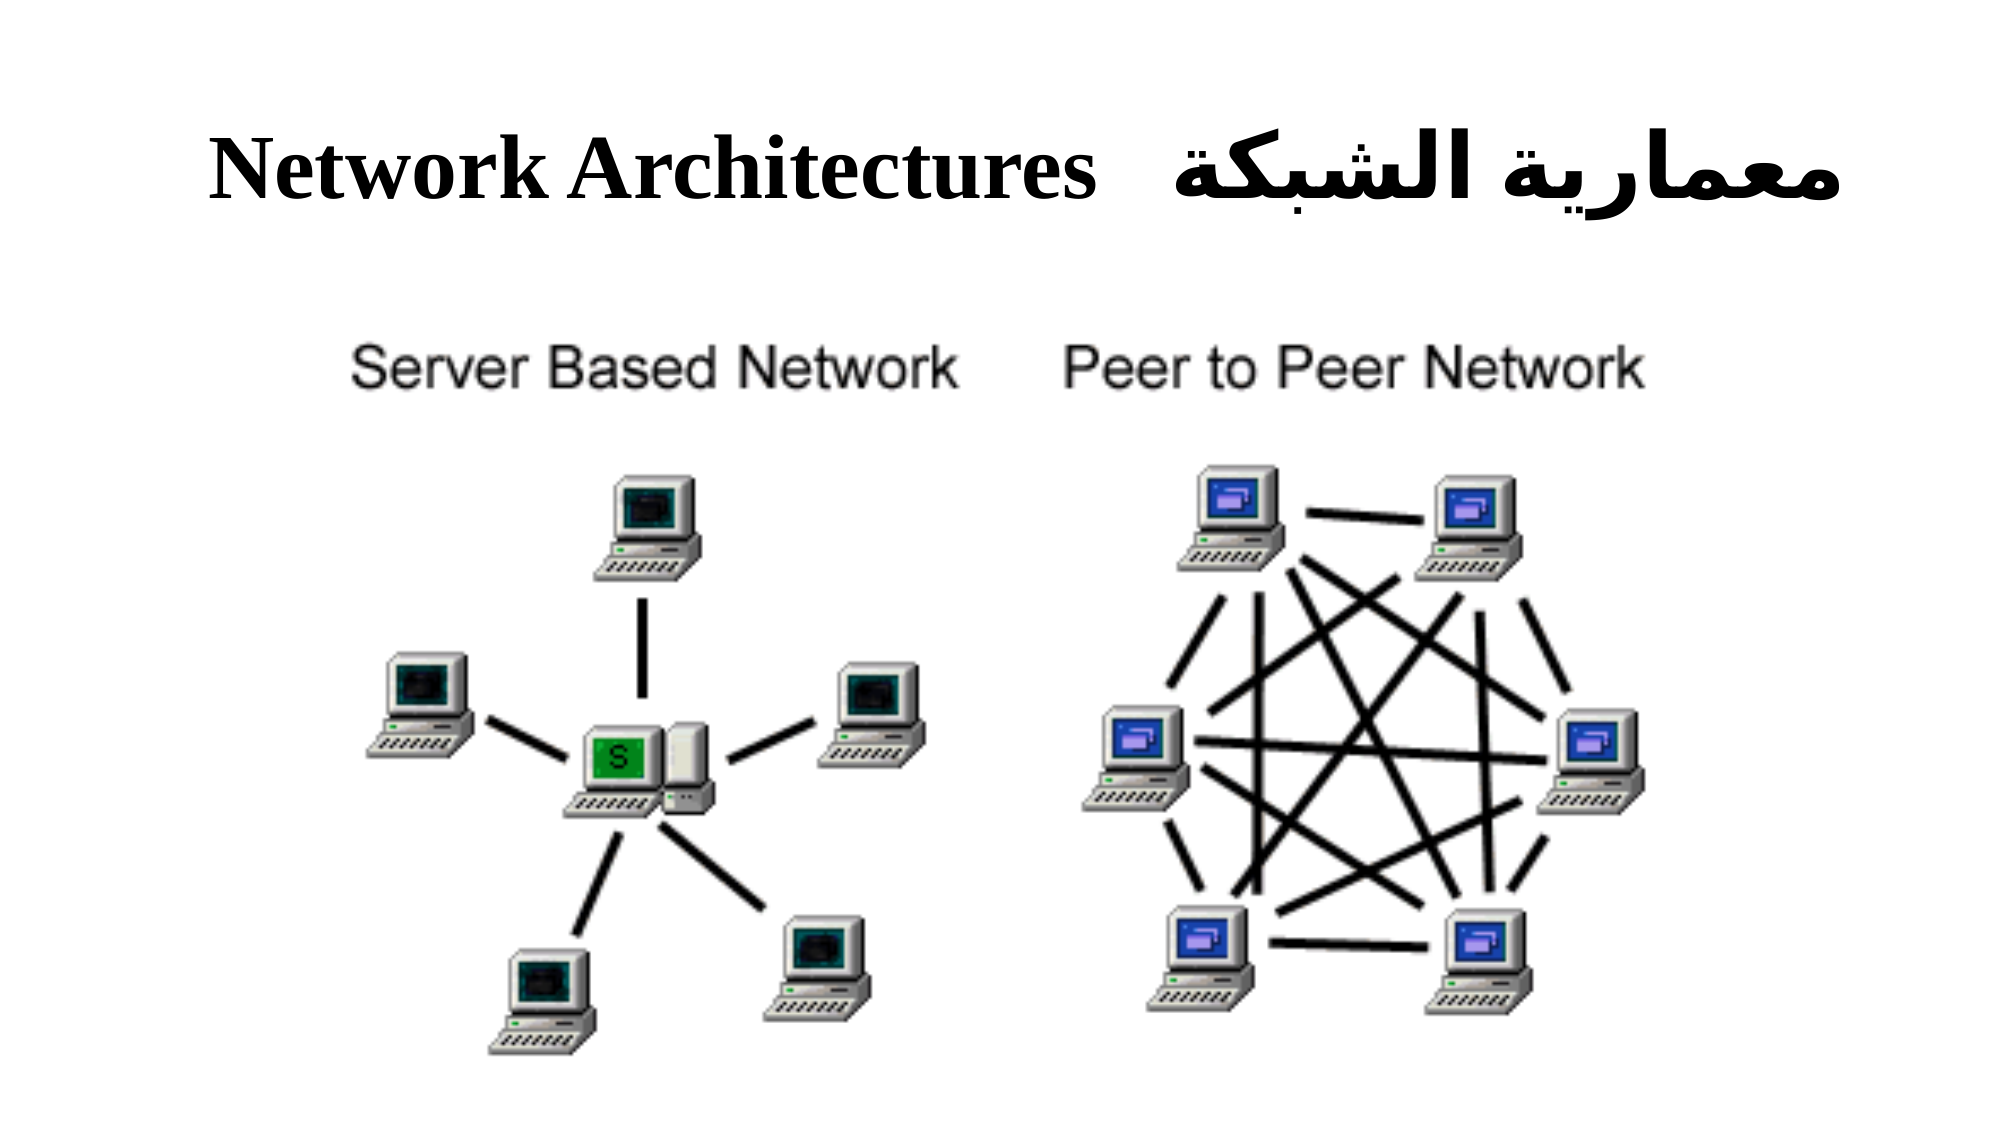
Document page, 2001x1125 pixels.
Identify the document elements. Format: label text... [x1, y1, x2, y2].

title معمارية الشبكة Network Architectures [137, 59, 1863, 278]
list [323, 296, 1677, 1090]
